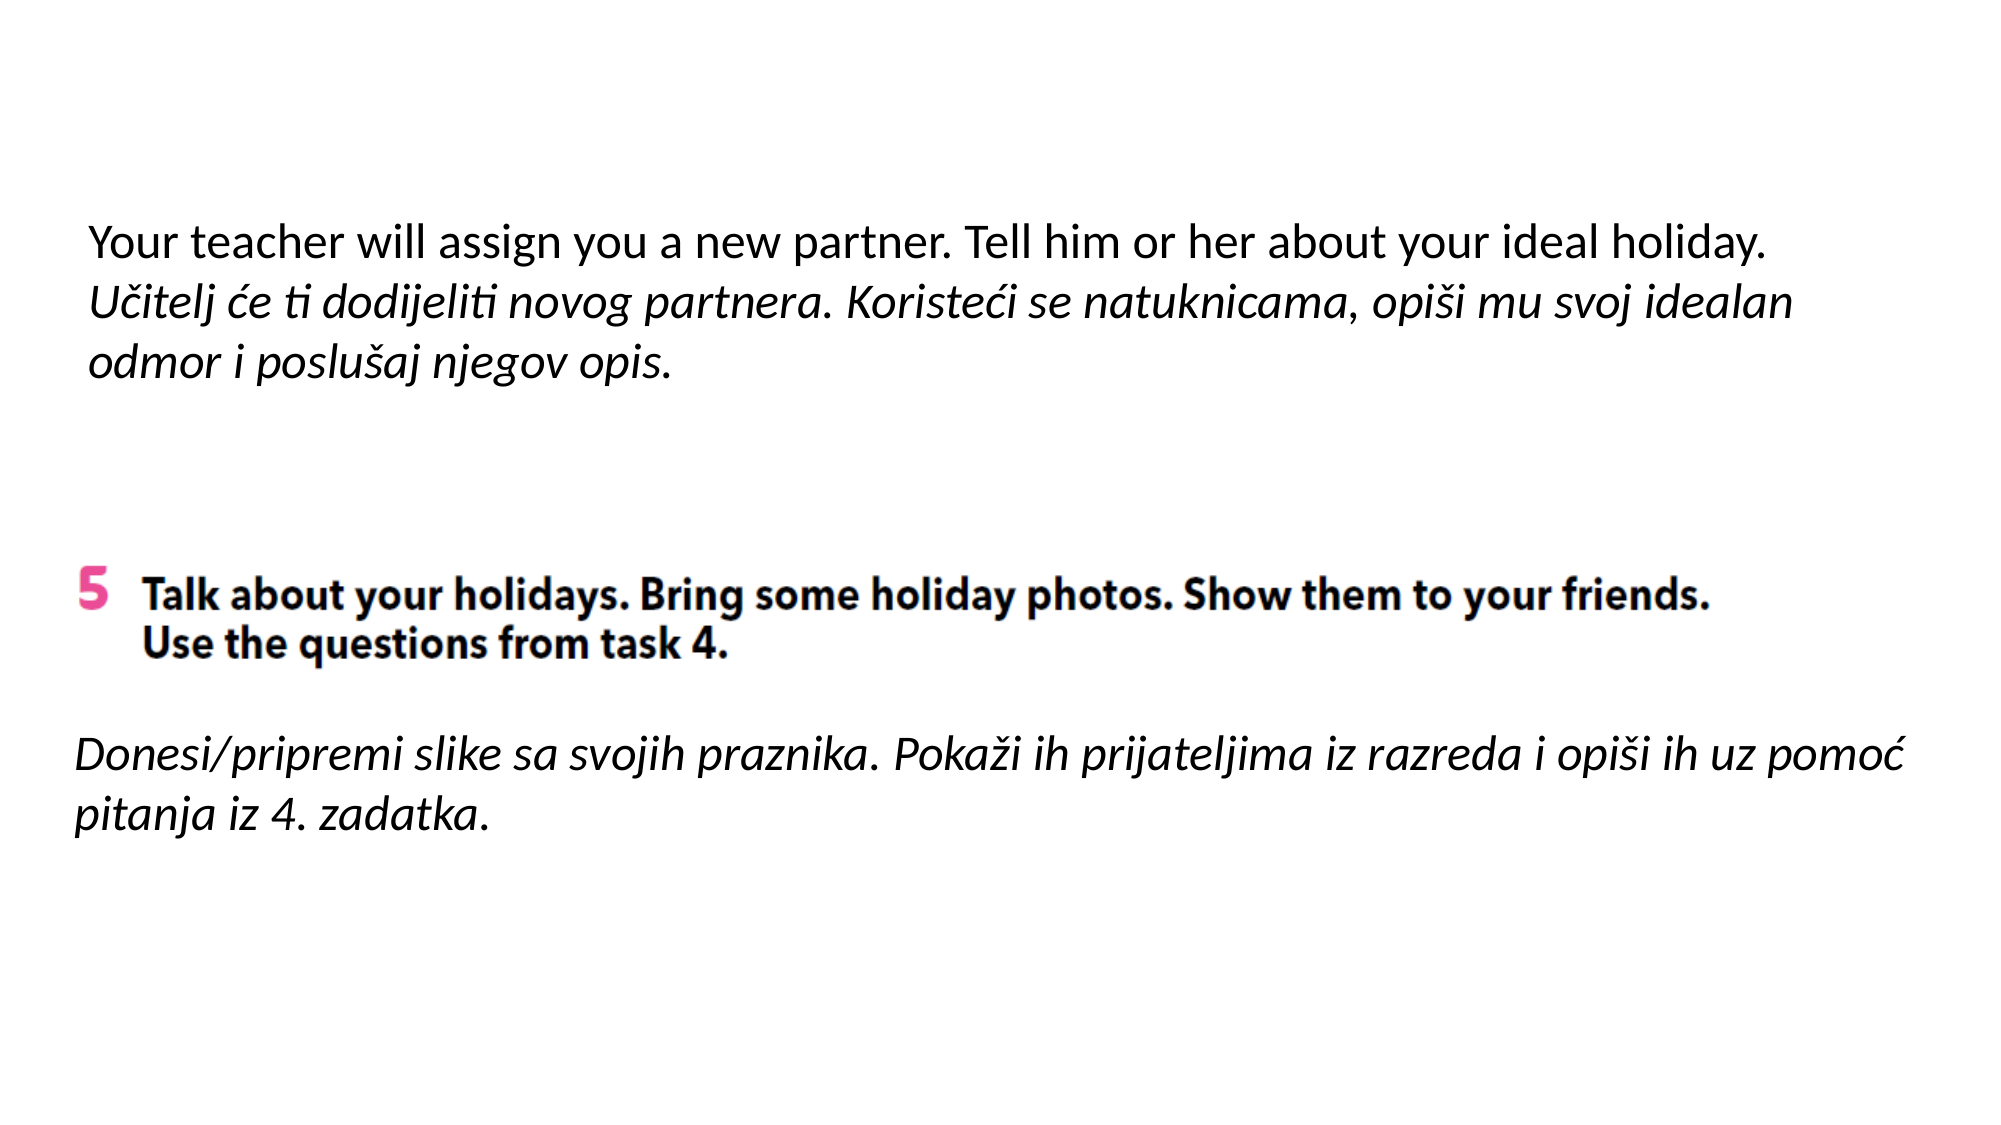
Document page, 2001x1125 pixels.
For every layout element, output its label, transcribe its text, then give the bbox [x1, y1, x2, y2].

picture [31, 530, 1736, 681]
text_box Your teacher will assign you a new partner. Tell him or her about your ideal holiday. Učitelj će ti dodijeliti novog partnera. Koristeći se natuknicama, opiši mu svoj idealan odmor i poslušaj njegov opis. [73, 201, 1927, 456]
text_box Donesi/pripremi slike sa svojih praznika. Pokaži ih prijateljima iz razreda i opiši ih uz pomoć pitanja iz 4. zadatka. [60, 712, 1940, 848]
